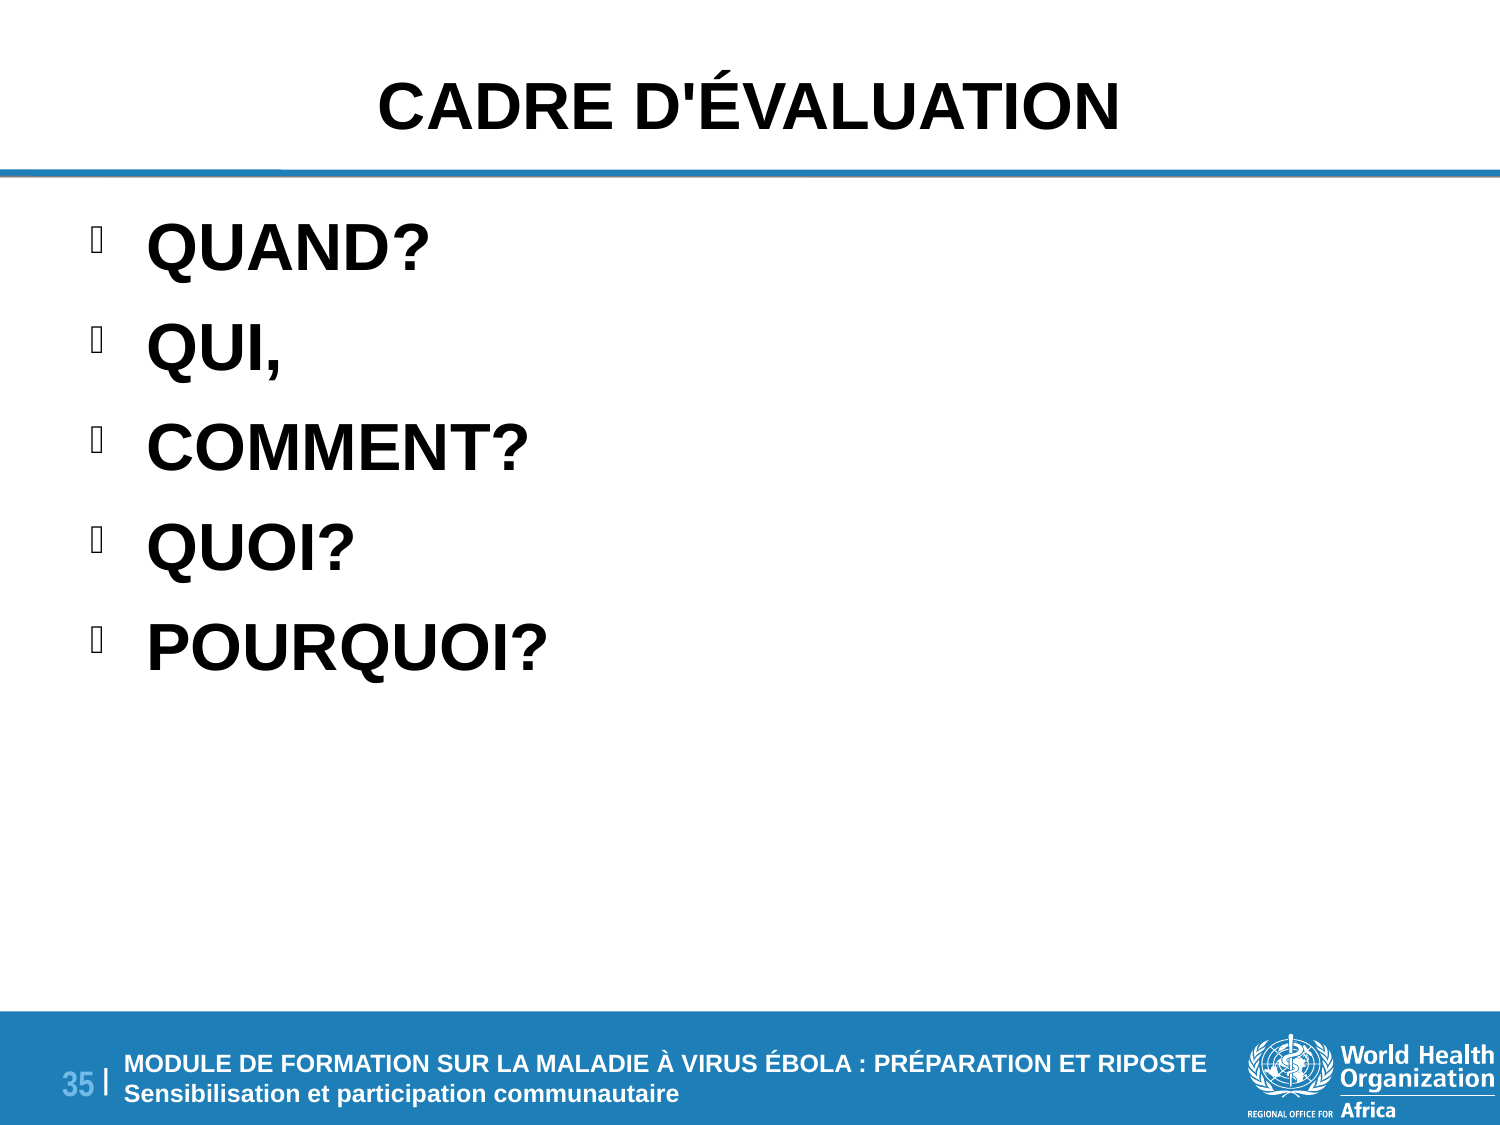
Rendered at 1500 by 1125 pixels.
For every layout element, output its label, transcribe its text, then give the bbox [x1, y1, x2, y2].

list QUAND? QUI, COMMENT? QUOI? POURQUOI? [75, 196, 1425, 1005]
title CADRE D'ÉVALUATION [75, 45, 1425, 161]
